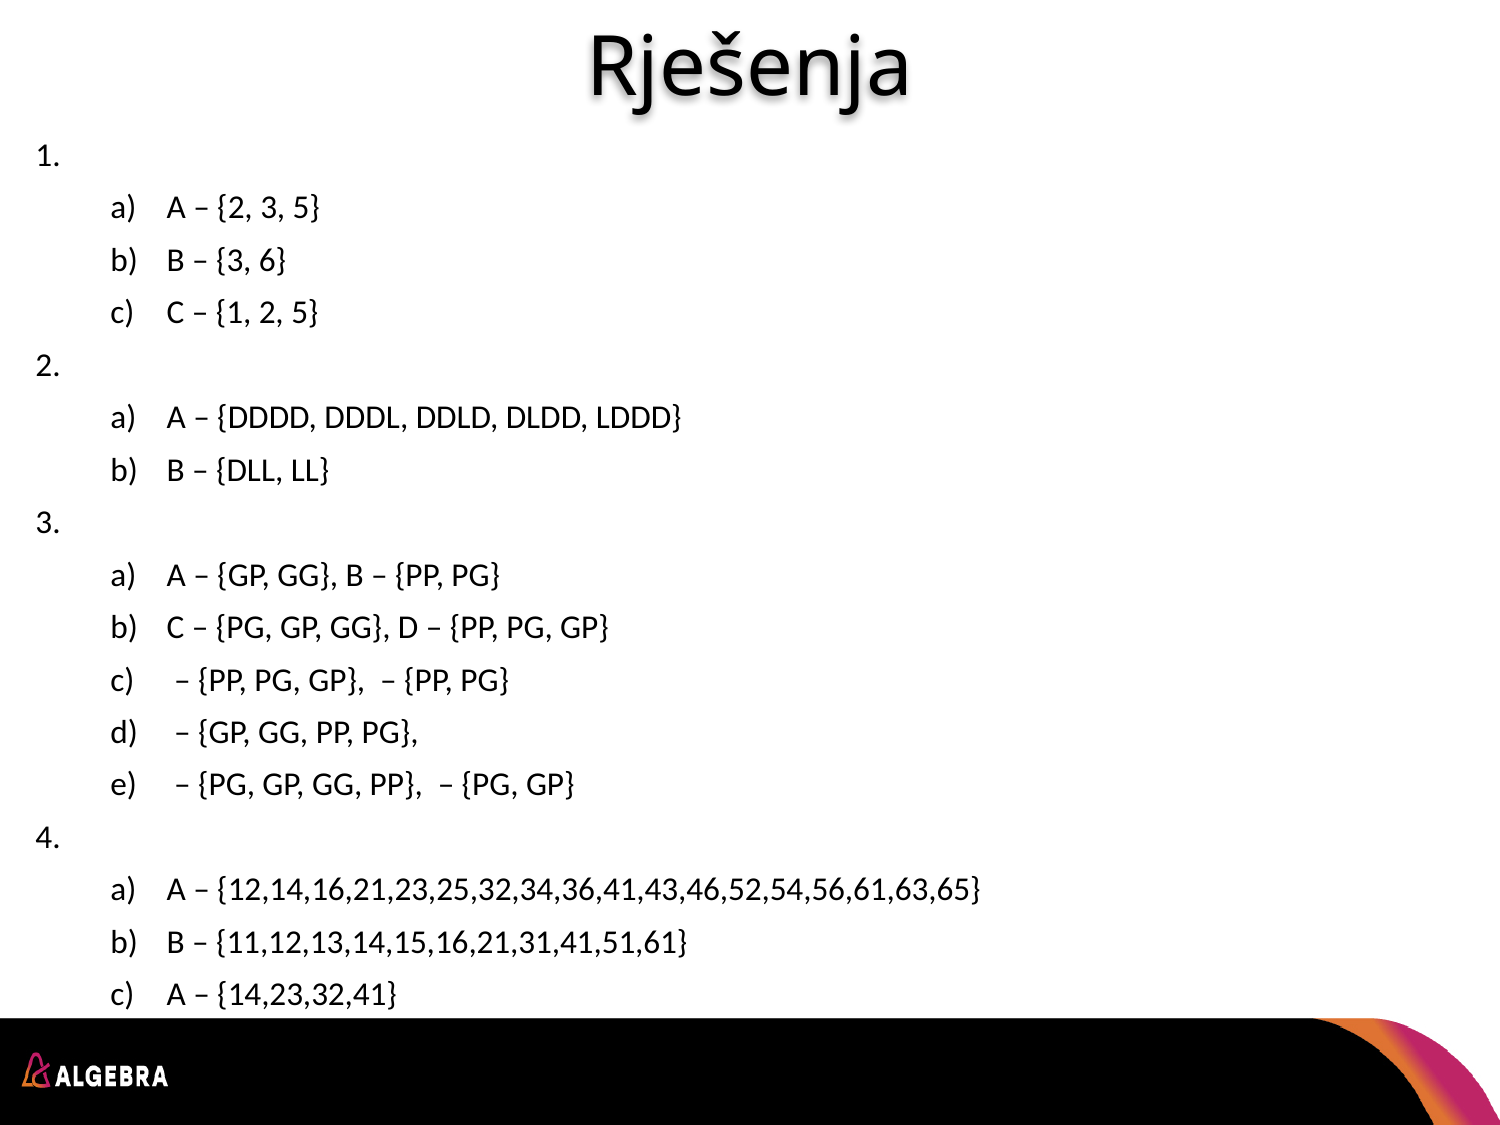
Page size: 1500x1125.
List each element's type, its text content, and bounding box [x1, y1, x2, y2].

picture [0, 0, 1500, 1125]
title Rješenja [74, 0, 1441, 120]
